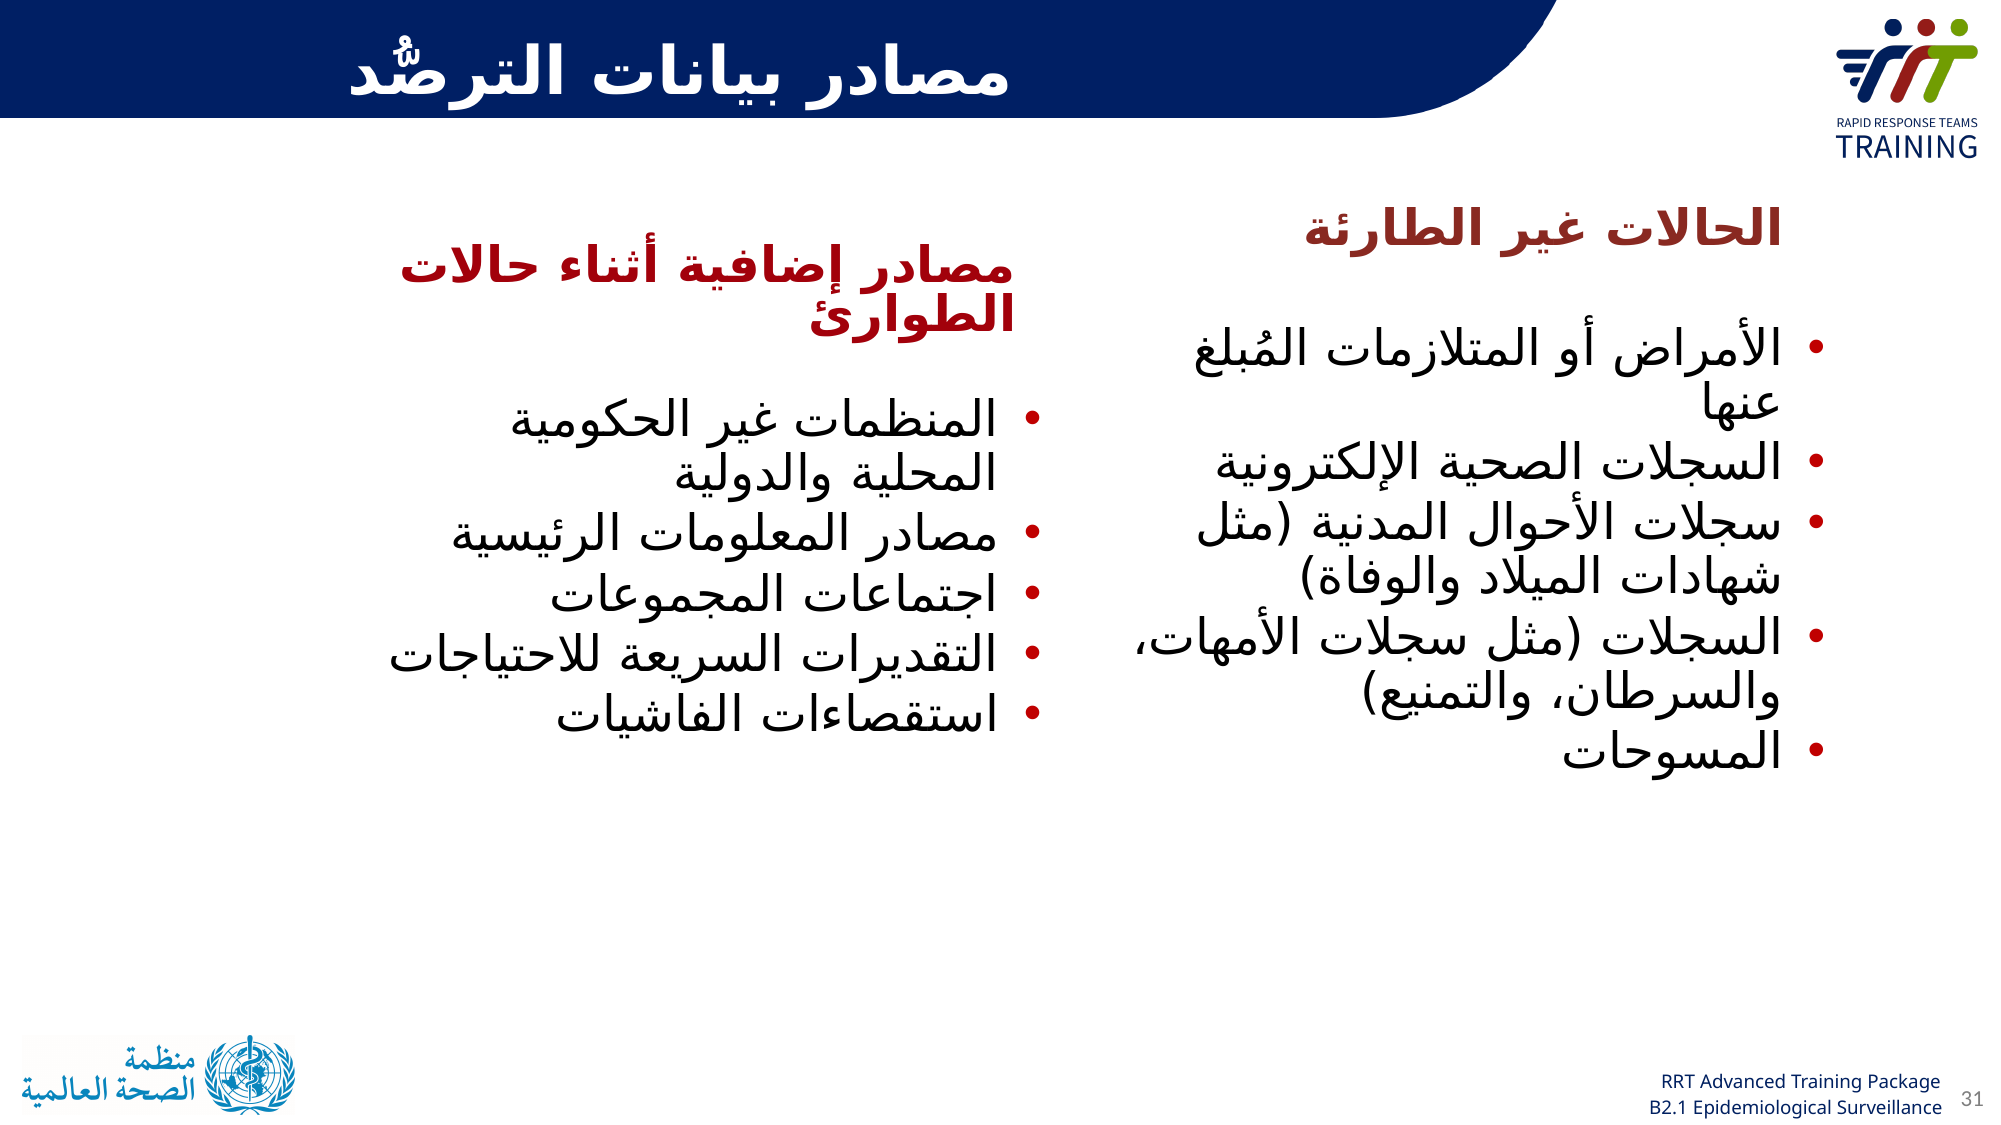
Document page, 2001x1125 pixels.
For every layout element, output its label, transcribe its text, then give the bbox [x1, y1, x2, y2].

list الحالات غير الطارئة [1178, 194, 1793, 315]
picture [252, 1050, 258, 1059]
picture [0, 0, 1578, 118]
title مصادر بيانات الترصُّد [19, 19, 1022, 127]
picture [22, 1035, 295, 1115]
text_box مصادر إضافية أثناء حالات الطوارئ [375, 236, 1024, 371]
text_box المنظمات غير الحكومية المحلية والدولية مصادر المعلومات الرئيسية اجتماعات المجموعات التقديرات السريعة للاحتياجات استقصاءات الفاشيات [338, 386, 1049, 890]
text_box الأمراض أو المتلازمات المُبلغ عنها السجلات الصحية الإلكترونية سجلات الأحوال المدنية (مثل شهادات الميلاد والوفاة) السجلات (مثل سجلات الأمهات، والسرطان، والتمنيع) المسوحات [1090, 315, 1833, 819]
picture [1835, 19, 1978, 167]
